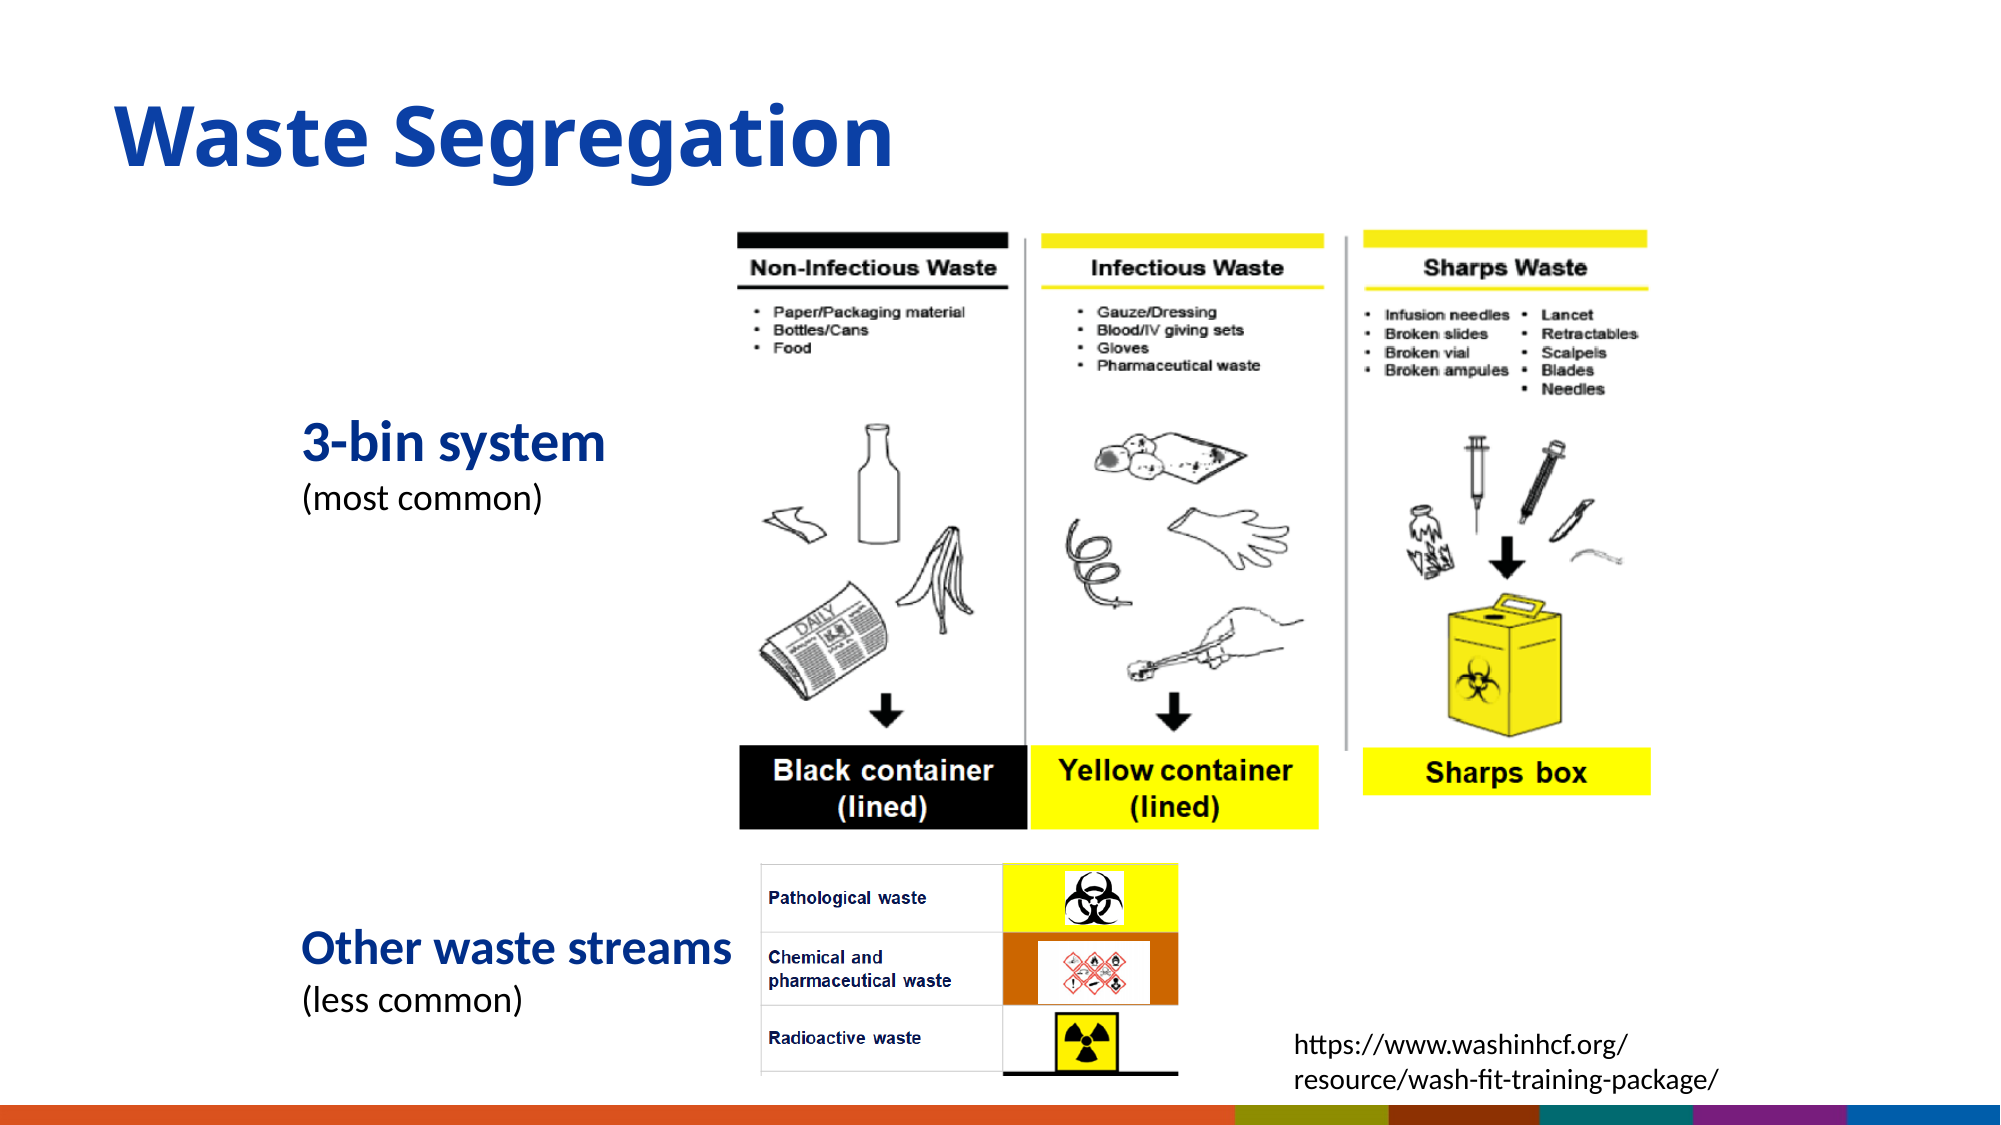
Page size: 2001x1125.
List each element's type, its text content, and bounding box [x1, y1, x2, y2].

text_box https://www.washinhcf.org/resource/wash-fit-training-package/ [1279, 1017, 1750, 1103]
picture [0, 1105, 2000, 1125]
picture [726, 214, 1660, 842]
text_box 3-bin system (most common) [284, 393, 642, 527]
title Waste Segregation (1) [99, 45, 1900, 191]
picture [760, 863, 1179, 1076]
text_box Other waste streams (less common) [284, 905, 754, 1029]
